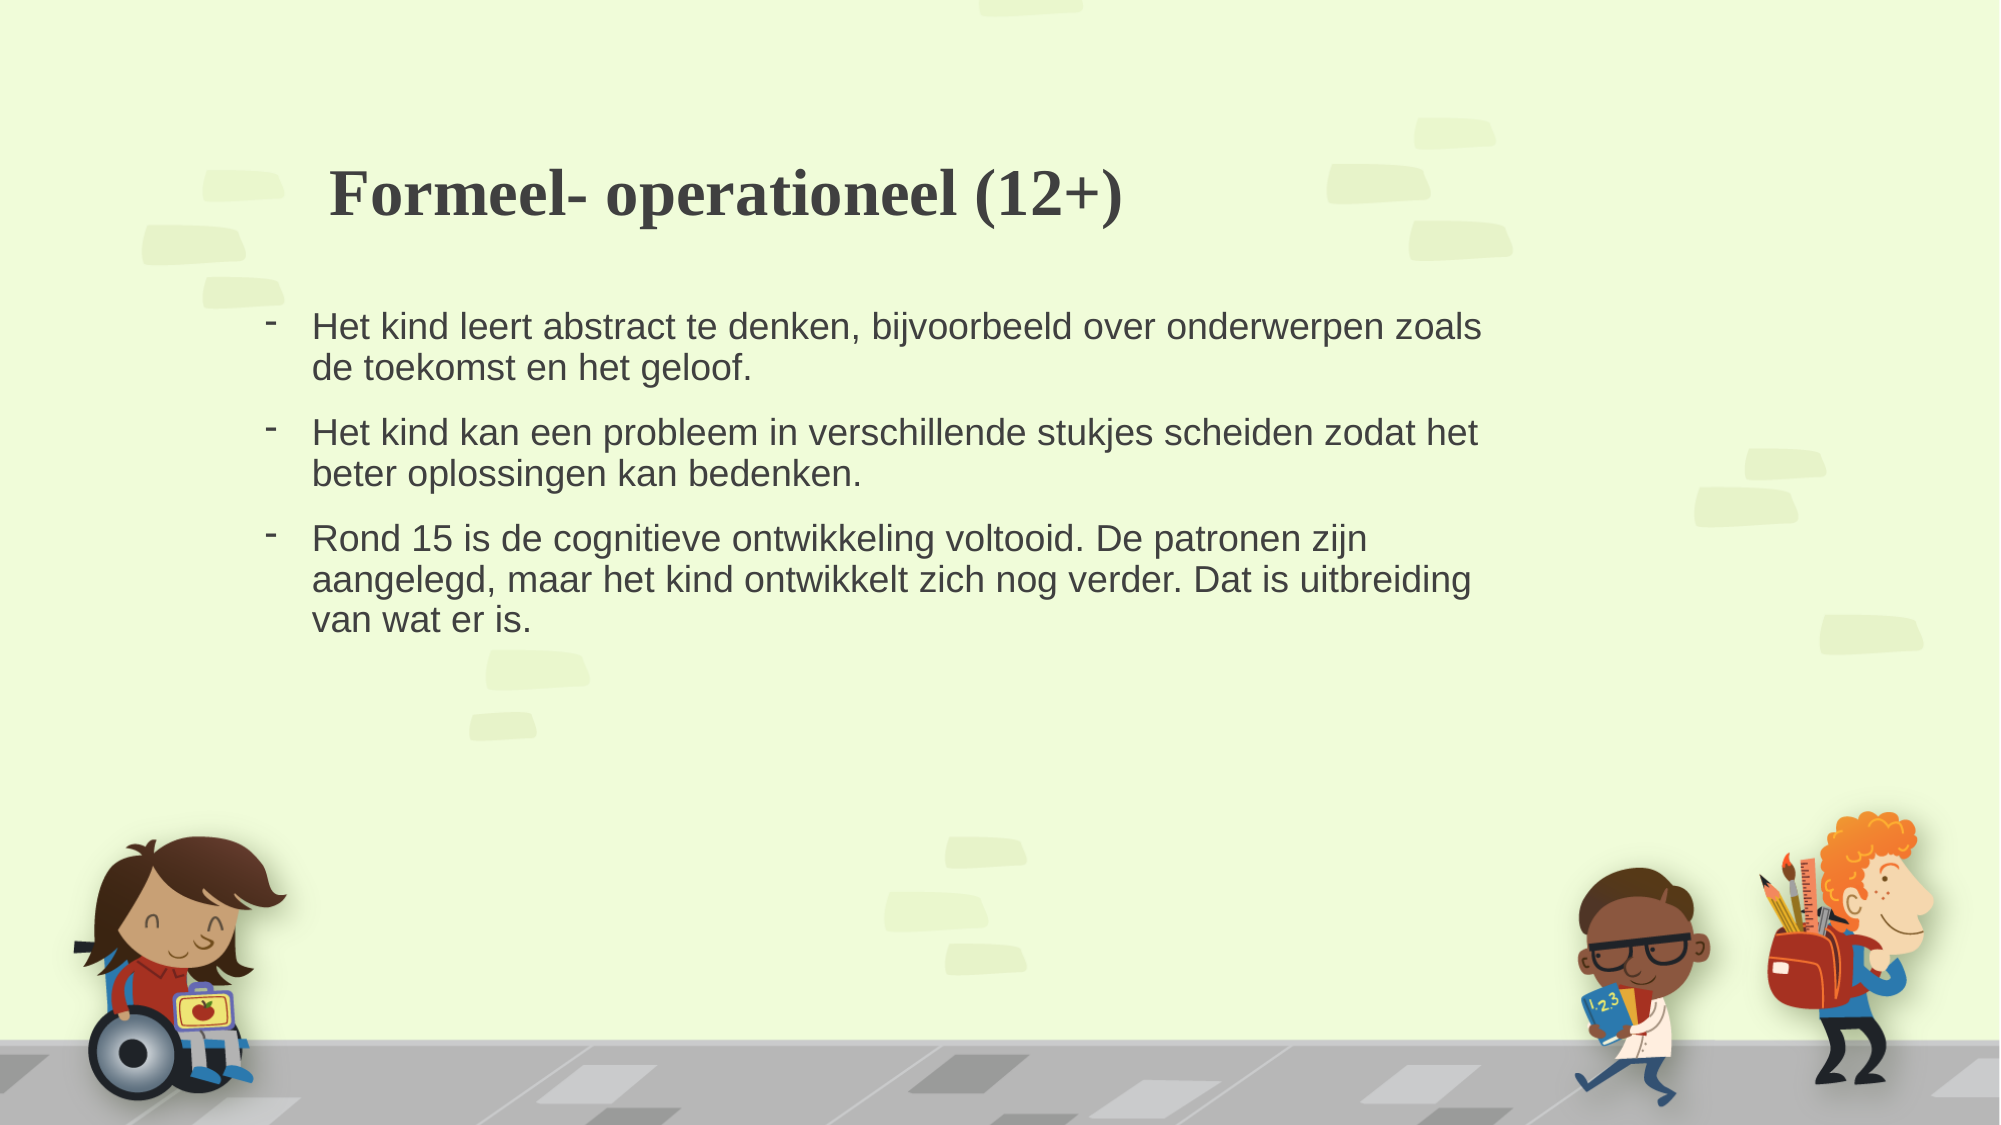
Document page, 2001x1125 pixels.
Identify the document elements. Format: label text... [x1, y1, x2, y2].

title Formeel- operationeel (12+) [314, 59, 1750, 238]
list Het kind leert abstract te denken, bijvoorbeeld over onderwerpen zoals de toekomst en het geloof. Het kind kan een probleem in verschillende stukjes scheiden zodat het beter oplossingen kan bedenken. Rond 15 is de cognitieve ontwikkeling voltooid. De patronen zijn aangelegd, maar het kind ontwikkelt zich nog verder. Dat is uitbreiding van wat er is. [249, 299, 1520, 871]
picture [0, 0, 2000, 1125]
